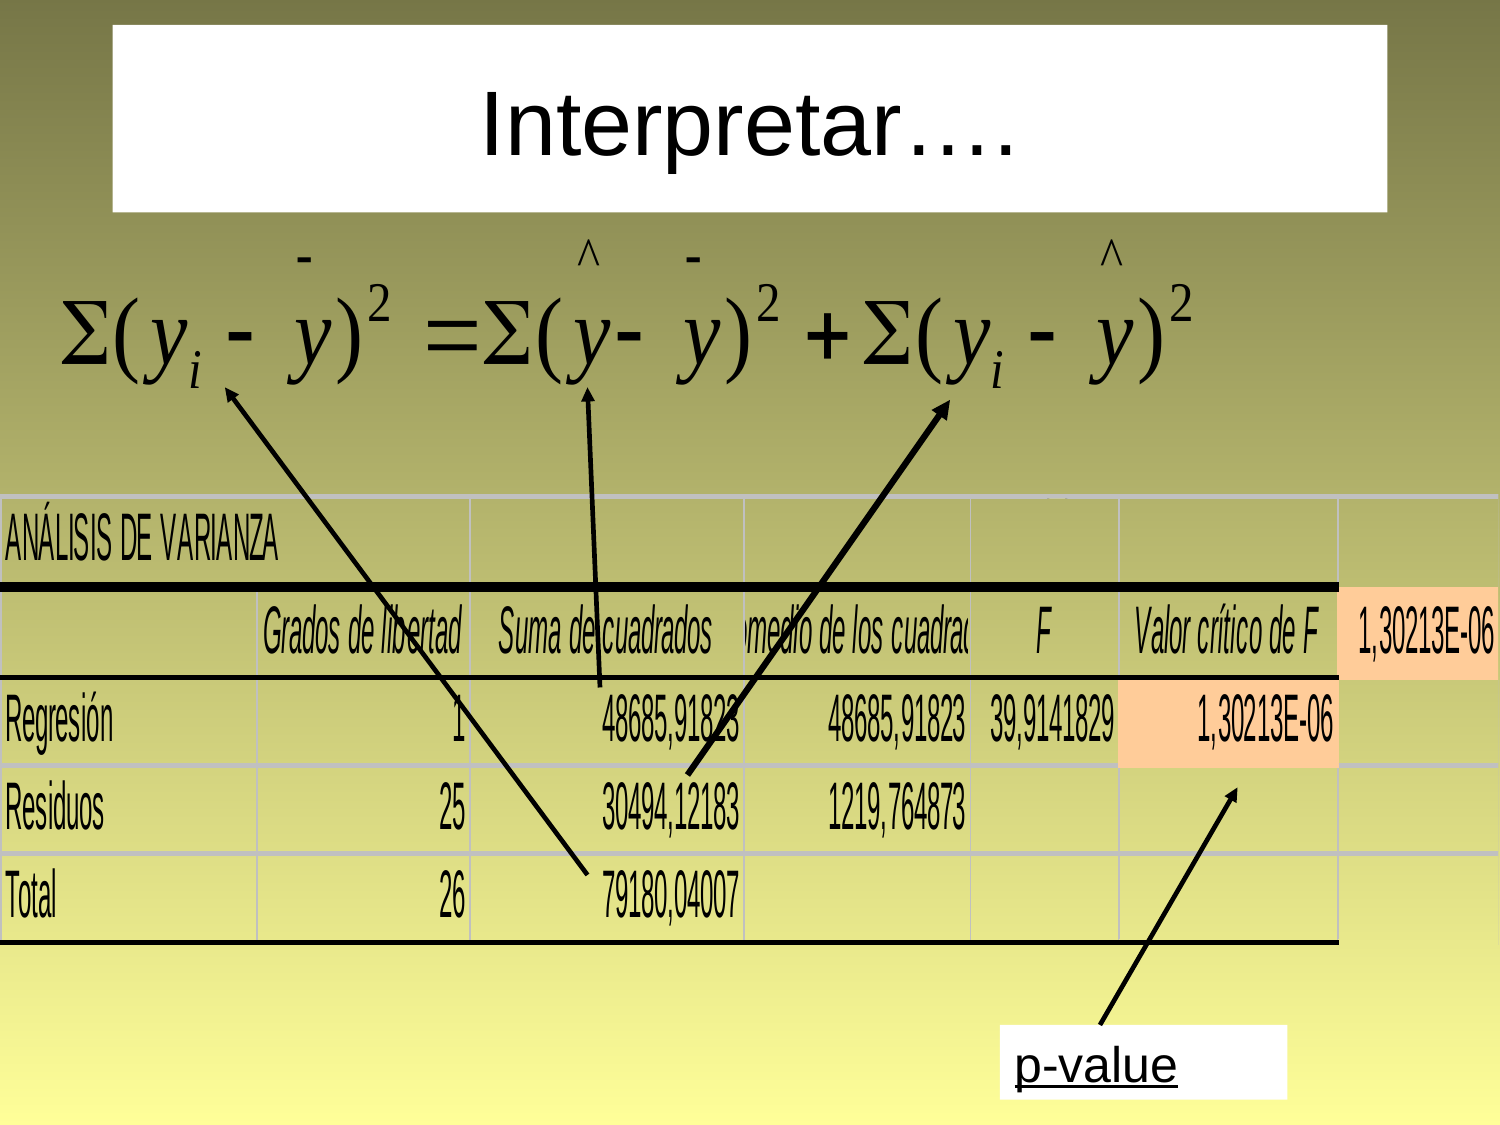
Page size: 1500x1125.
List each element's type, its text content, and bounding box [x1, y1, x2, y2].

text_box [49, 212, 1213, 413]
title Interpretar…. [112, 24, 1388, 213]
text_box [0, 493, 1500, 951]
text_box p-value [999, 1024, 1288, 1100]
